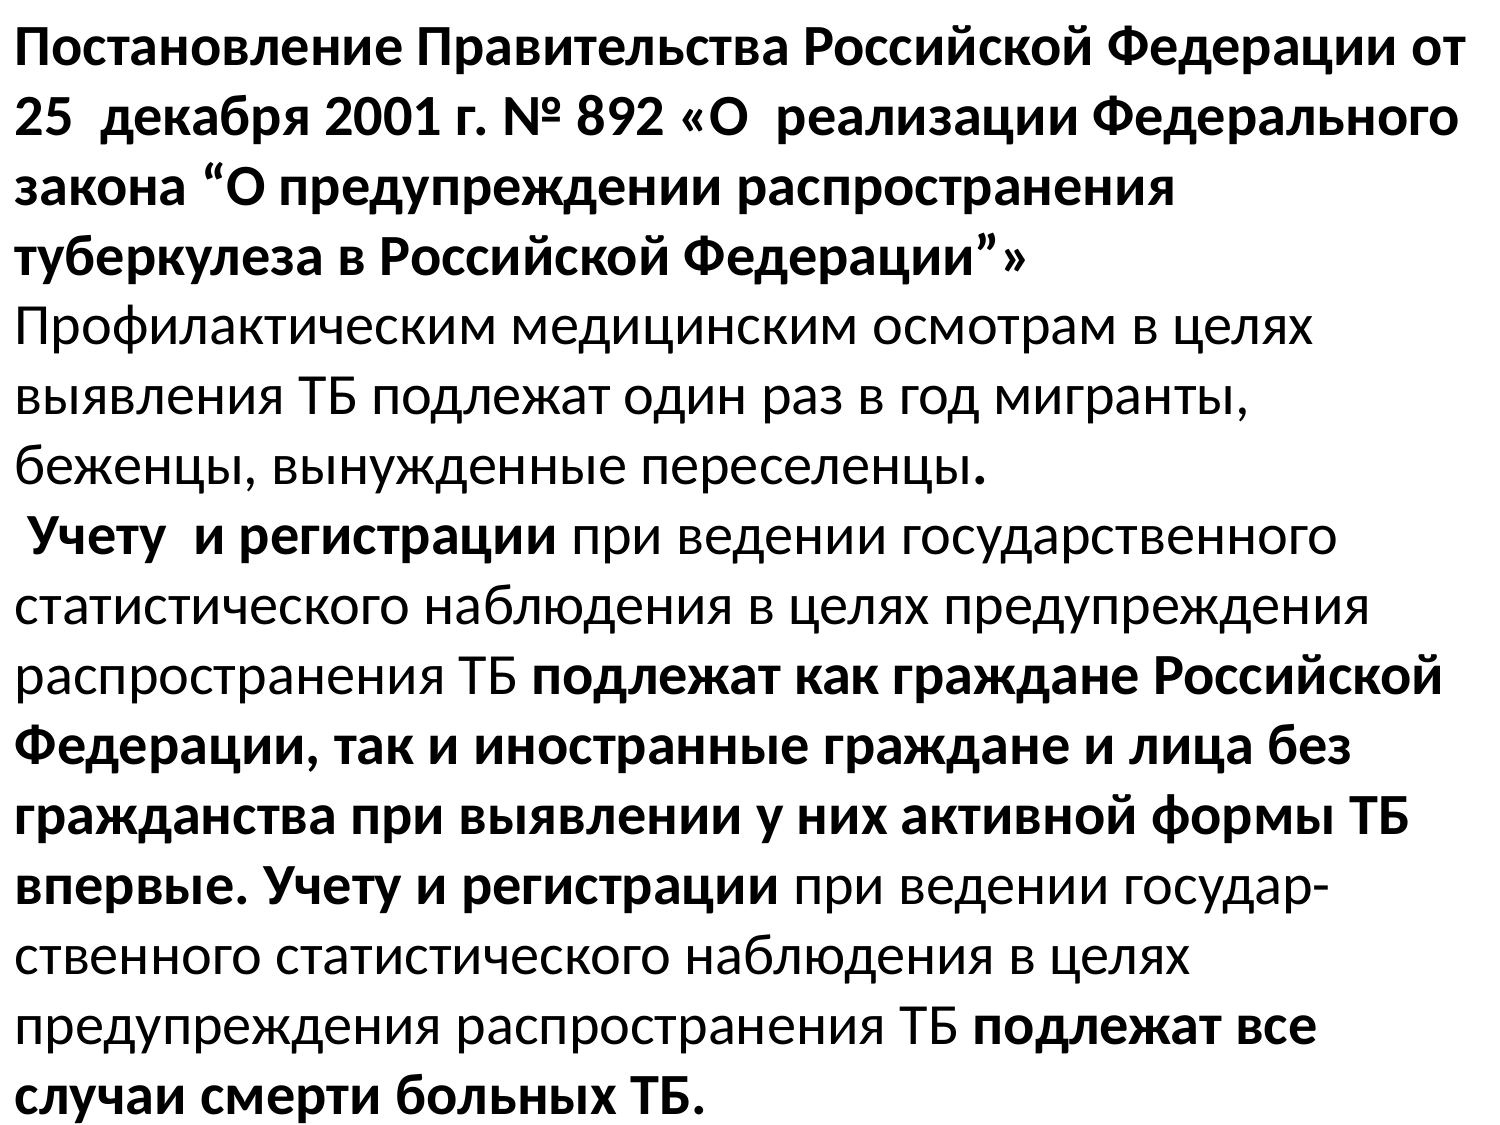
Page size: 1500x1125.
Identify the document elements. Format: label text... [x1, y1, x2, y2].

text_box Профилактическим медицинским осмотрам в целях выявления ТБ подлежат один раз в год мигранты, беженцы, вынужденные переселенцы. Учету и регистрации при ведении государственного статистического наблюдения в целях предупреждения распространения ТБ подлежат как граждане Российской Федерации, так и иностранные граждане и лица без гражданства при выявлении у них активной формы ТБ впервые. Учету и регистрации при ведении государ- ственного статистического наблюдения в целях предупреждения распространения ТБ подлежат все случаи смерти больных ТБ. [0, 278, 1500, 1125]
text_box Постановление Правительства Российской Федерации от 25 декабря 2001 г. № 892 «О реализации Федерального закона “О предупреждении распространения туберкулеза в Российской Федерации”» [0, 0, 1500, 278]
